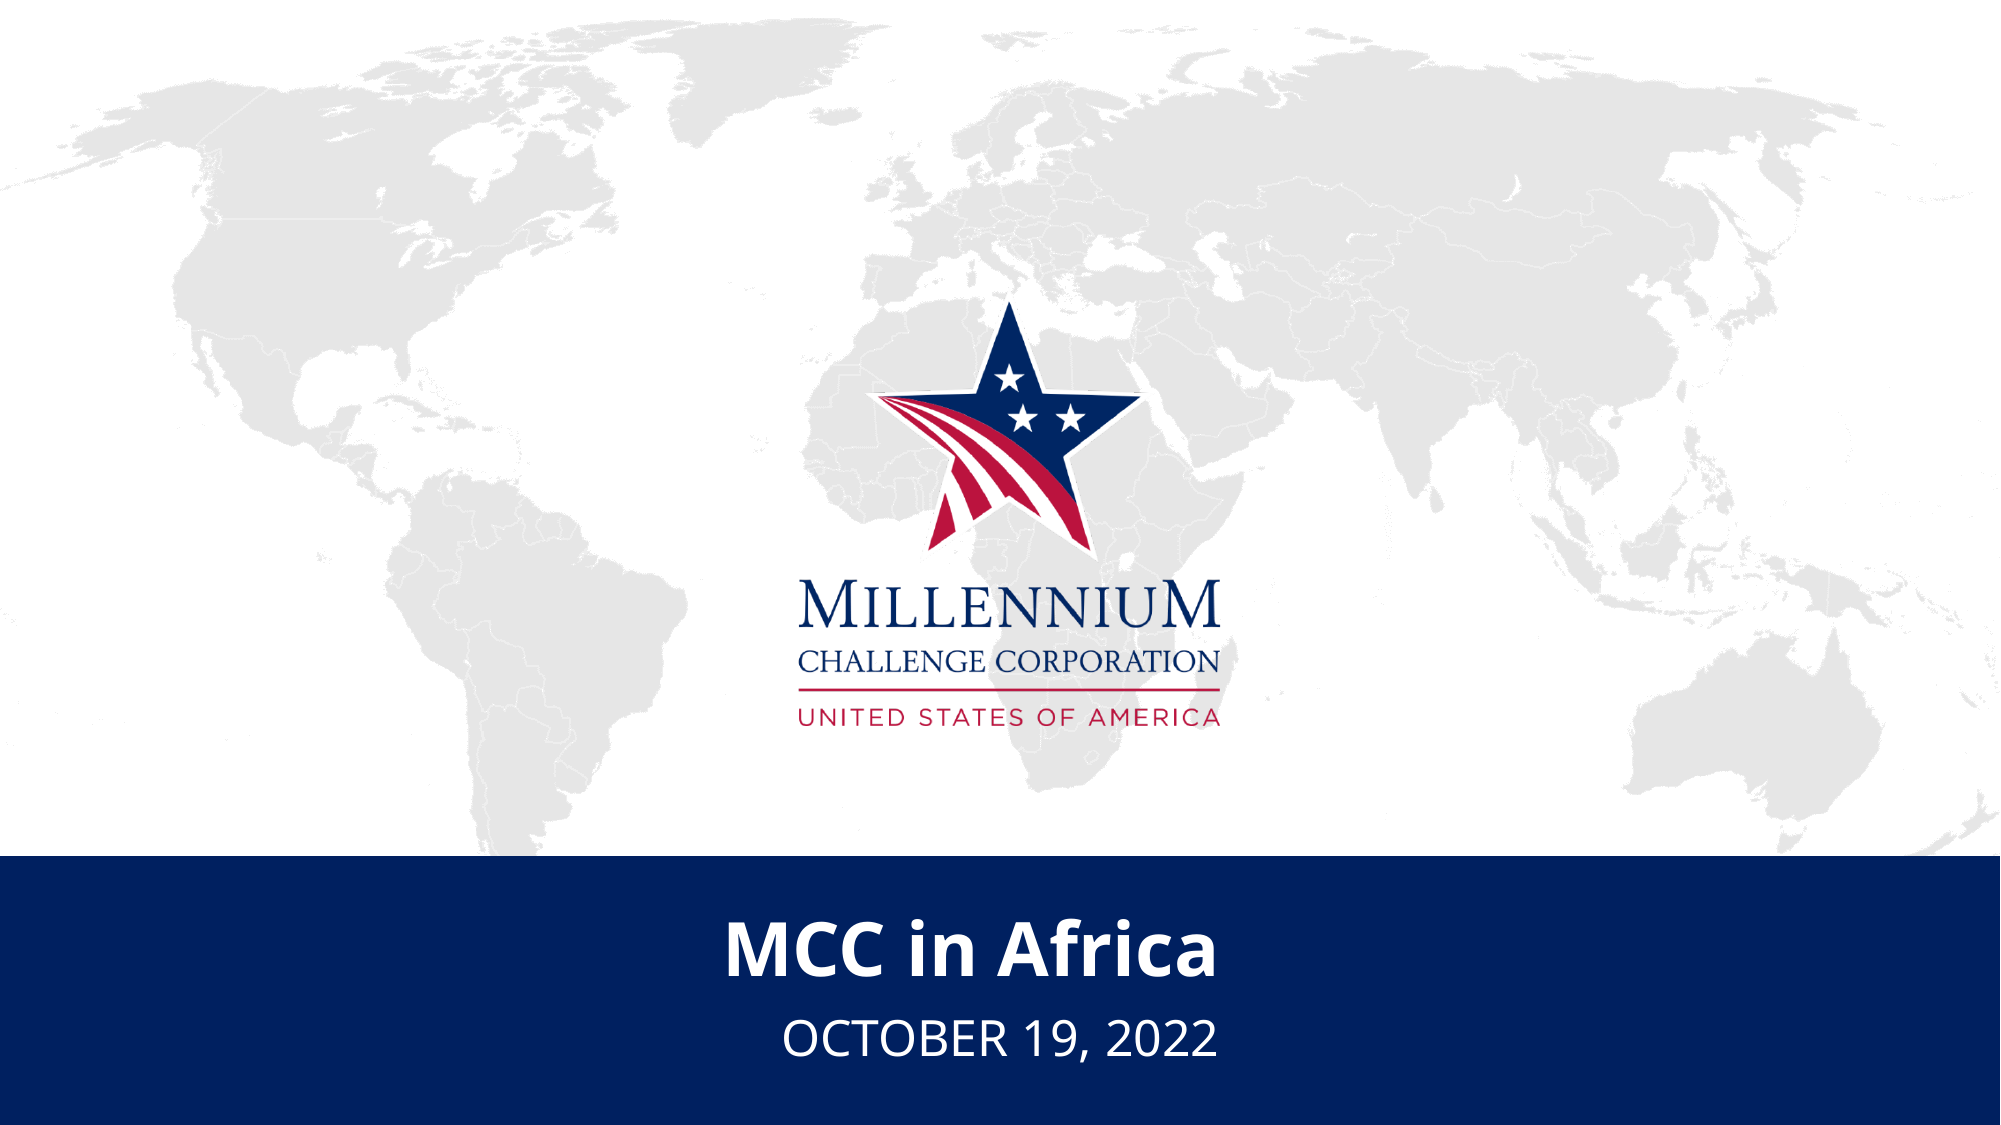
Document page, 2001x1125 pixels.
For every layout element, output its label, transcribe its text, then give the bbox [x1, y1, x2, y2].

text_box OCTOBER 19, 2022 [249, 1005, 1750, 1085]
text_box [0, 1001, 2000, 1125]
text_box MCC in Africa [0, 942, 2000, 1001]
picture [0, 0, 2000, 942]
